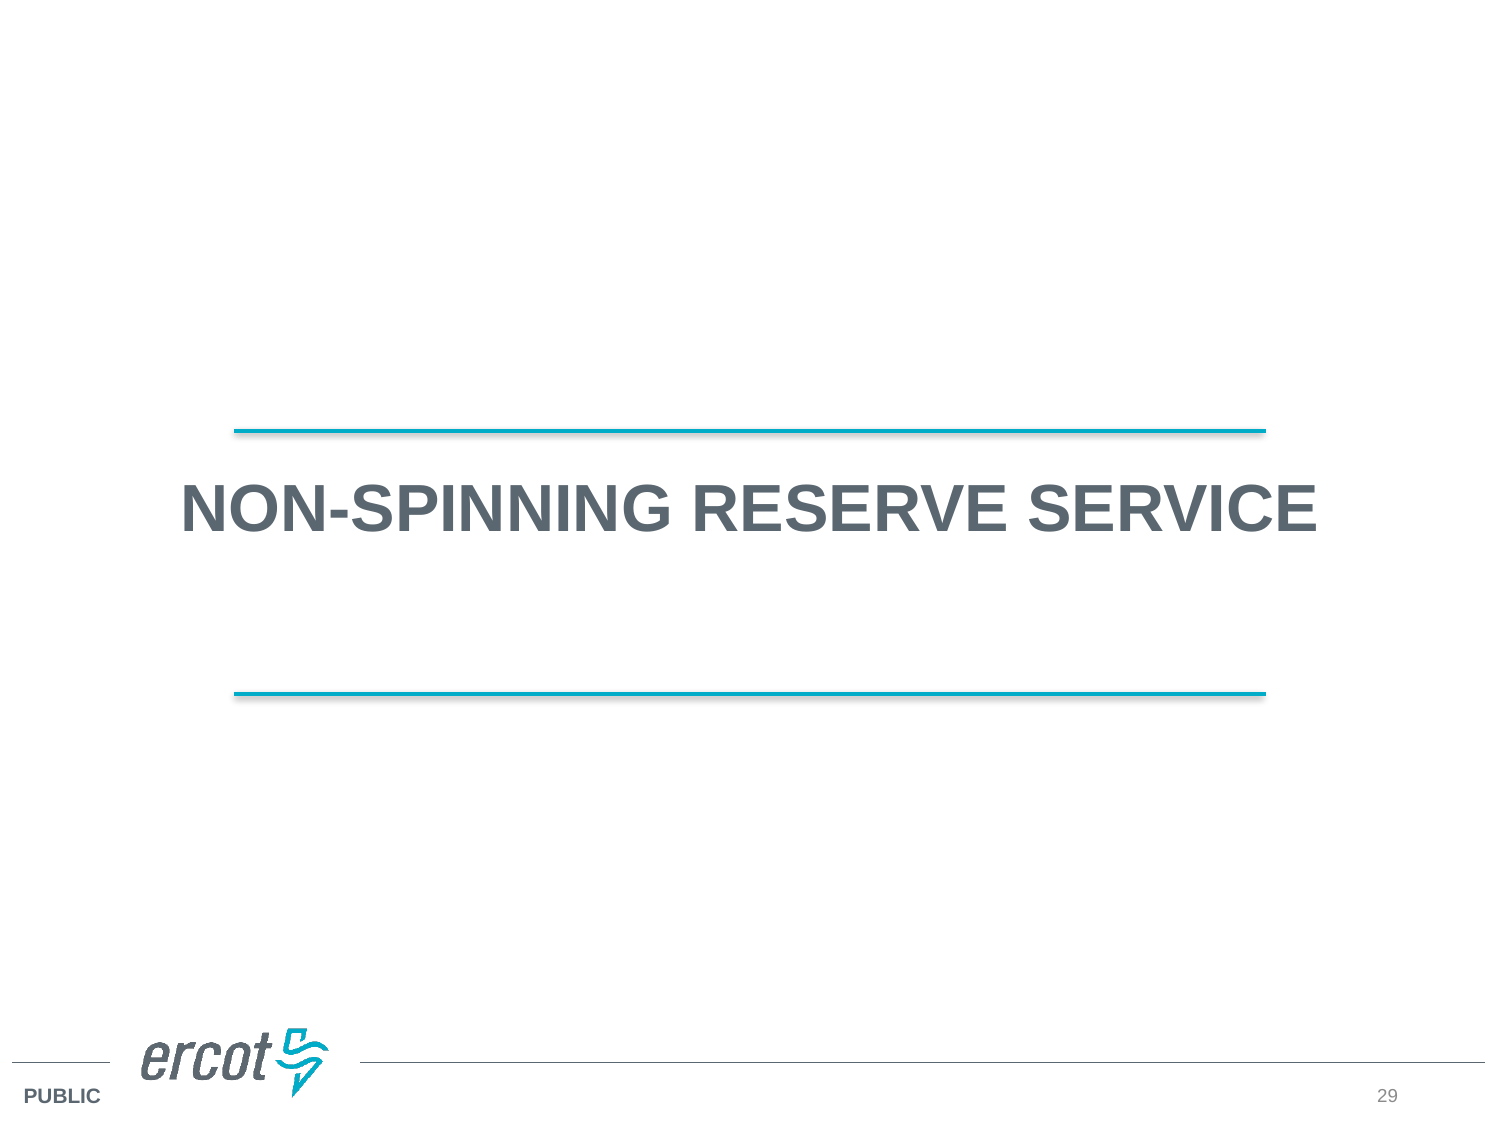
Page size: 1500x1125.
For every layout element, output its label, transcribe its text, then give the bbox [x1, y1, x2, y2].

slide_number 29 [1350, 1077, 1425, 1113]
picture [137, 1024, 332, 1100]
list Non-Spinning Reserve Service [126, 457, 1374, 655]
